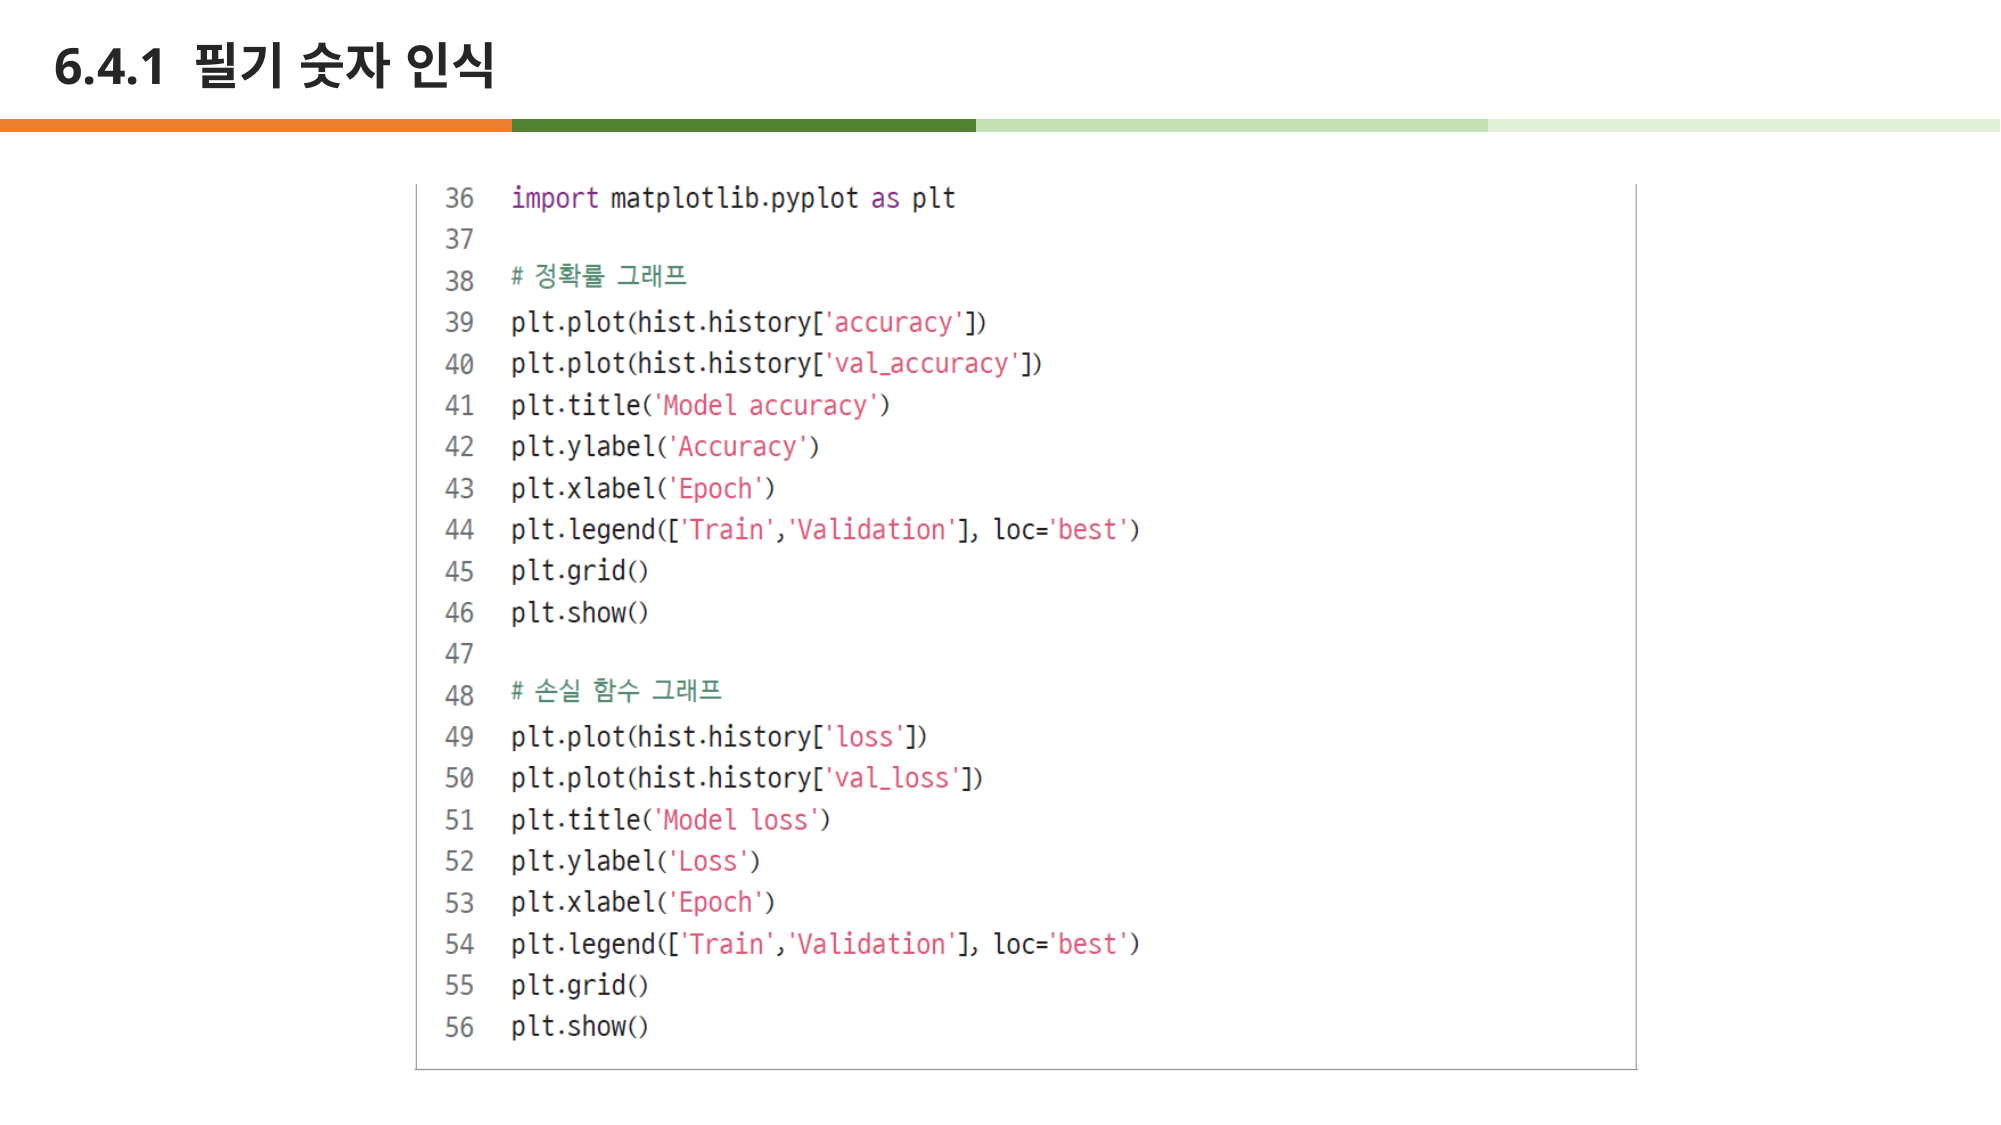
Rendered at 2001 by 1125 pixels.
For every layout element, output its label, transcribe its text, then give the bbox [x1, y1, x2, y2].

picture [409, 184, 1646, 1077]
title 6.4.1 필기 숫자 인식 [39, 23, 1693, 114]
